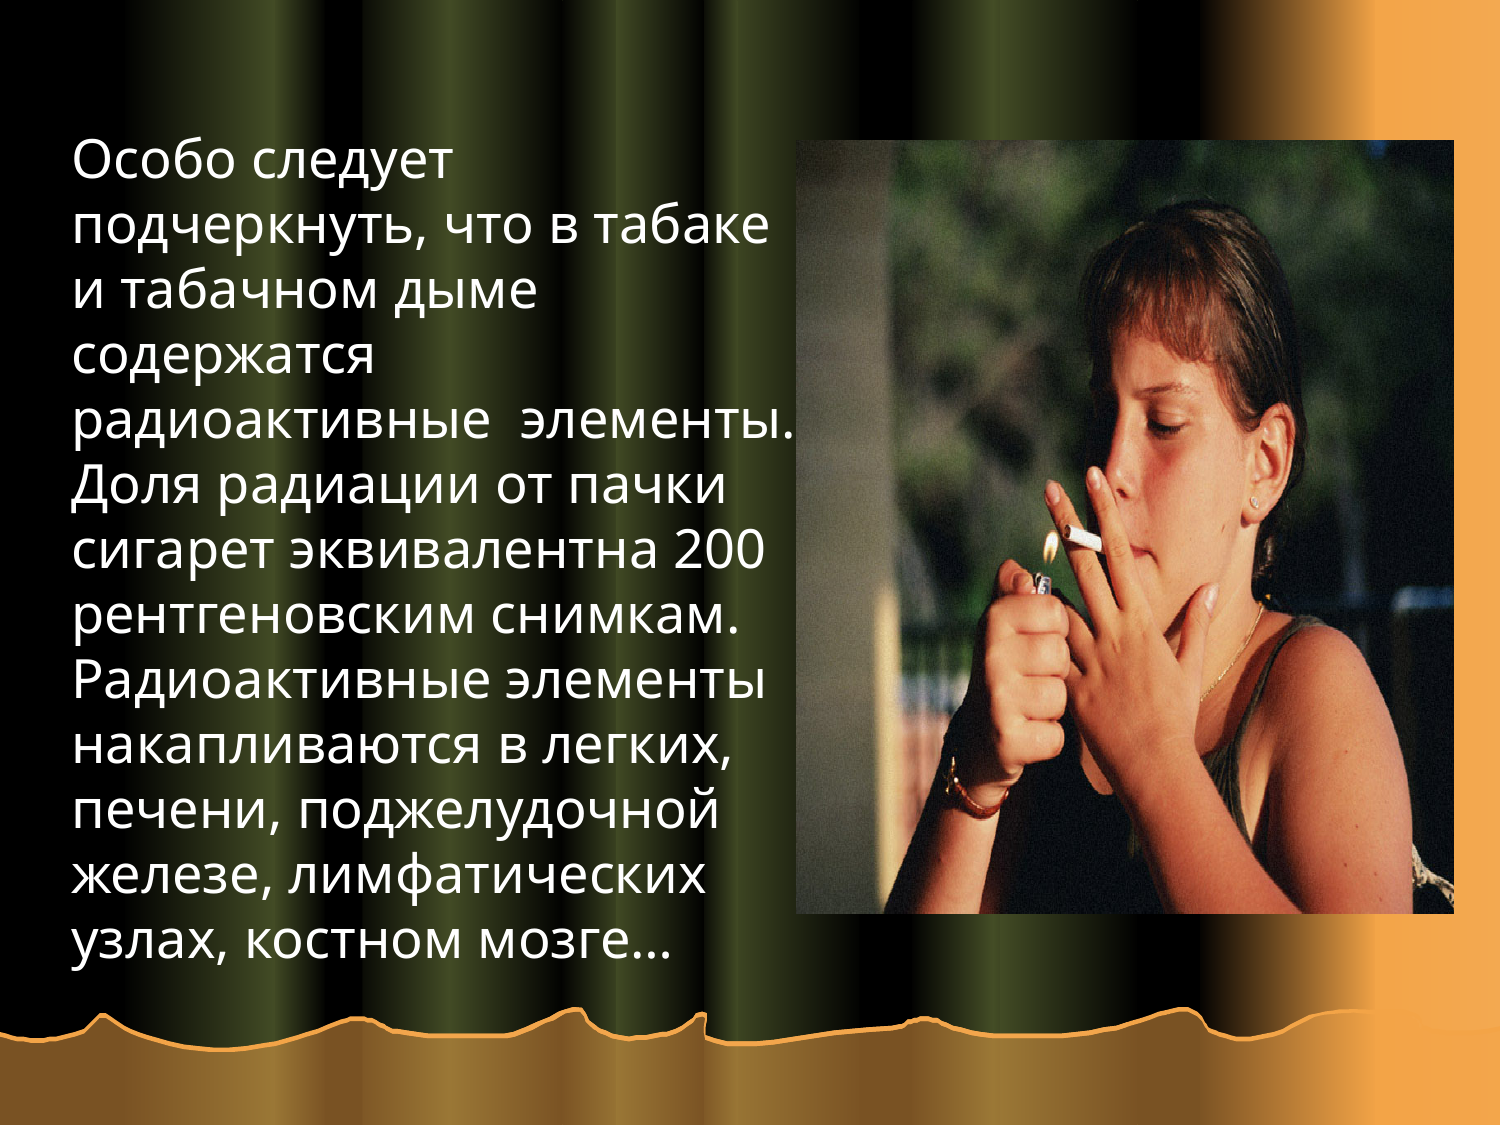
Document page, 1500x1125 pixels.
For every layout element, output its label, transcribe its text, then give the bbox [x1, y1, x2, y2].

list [796, 140, 1454, 915]
list Особо следует подчеркнуть, что в табаке и табачном дыме содержатся радиоактивные элементы. Доля радиации от пачки сигарет эквивалентна 200 рентгеновским снимкам. Радиоактивные элементы накапливаются в легких, печени, поджелудочной железе, лимфатических узлах, костном мозге… [0, 116, 821, 1006]
